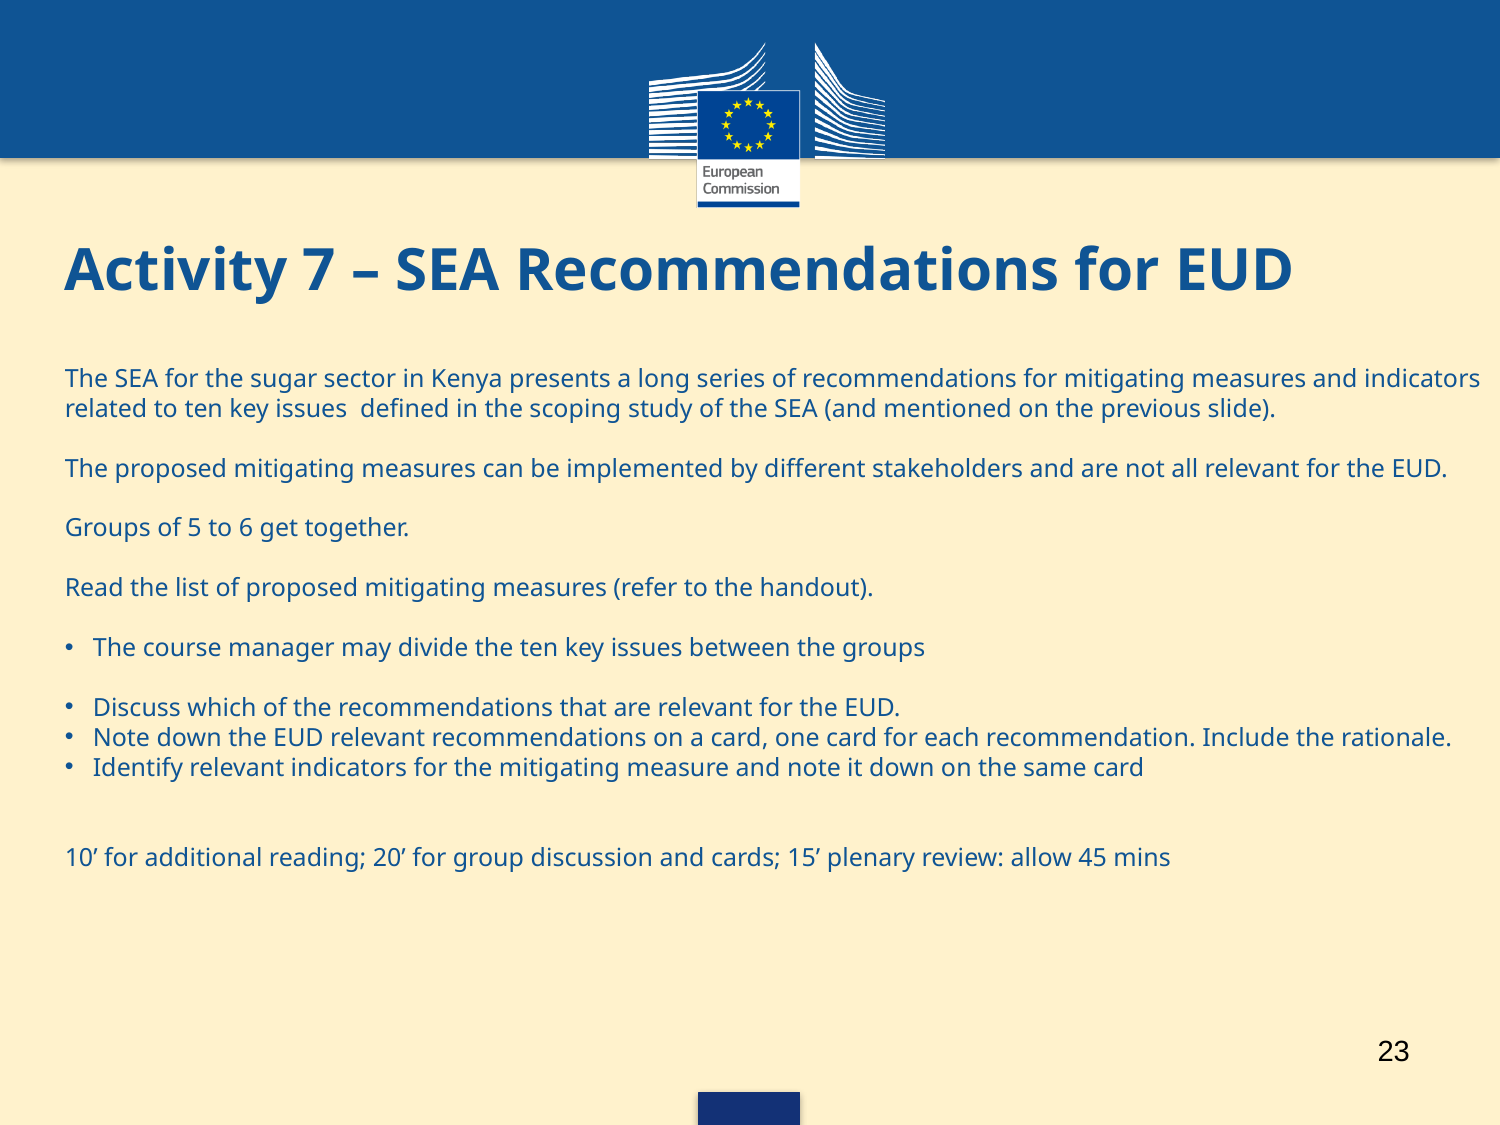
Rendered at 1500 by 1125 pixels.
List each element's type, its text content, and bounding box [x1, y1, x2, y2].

slide_number 23 [1074, 1024, 1426, 1103]
picture [649, 42, 885, 208]
text_box Activity 7 – SEA Recommendations for EUD The SEA for the sugar sector in Kenya presents a long series of recommendations for mitigating measures and indicators related to ten key issues defined in the scoping study of the SEA (and mentioned on the previous slide). The proposed mitigating measures can be implemented by different stakeholders and are not all relevant for the EUD. Groups of 5 to 6 get together. Read the list of proposed mitigating measures (refer to the handout). The course manager may divide the ten key issues between the groups Discuss which of the recommendations that are relevant for the EUD. Note down the EUD relevant recommendations on a card, one card for each recommendation. Include the rationale. Identify relevant indicators for the mitigating measure and note it down on the same card 10’ for additional reading; 20’ for group discussion and cards; 15’ plenary review: allow 45 mins [50, 224, 1500, 879]
